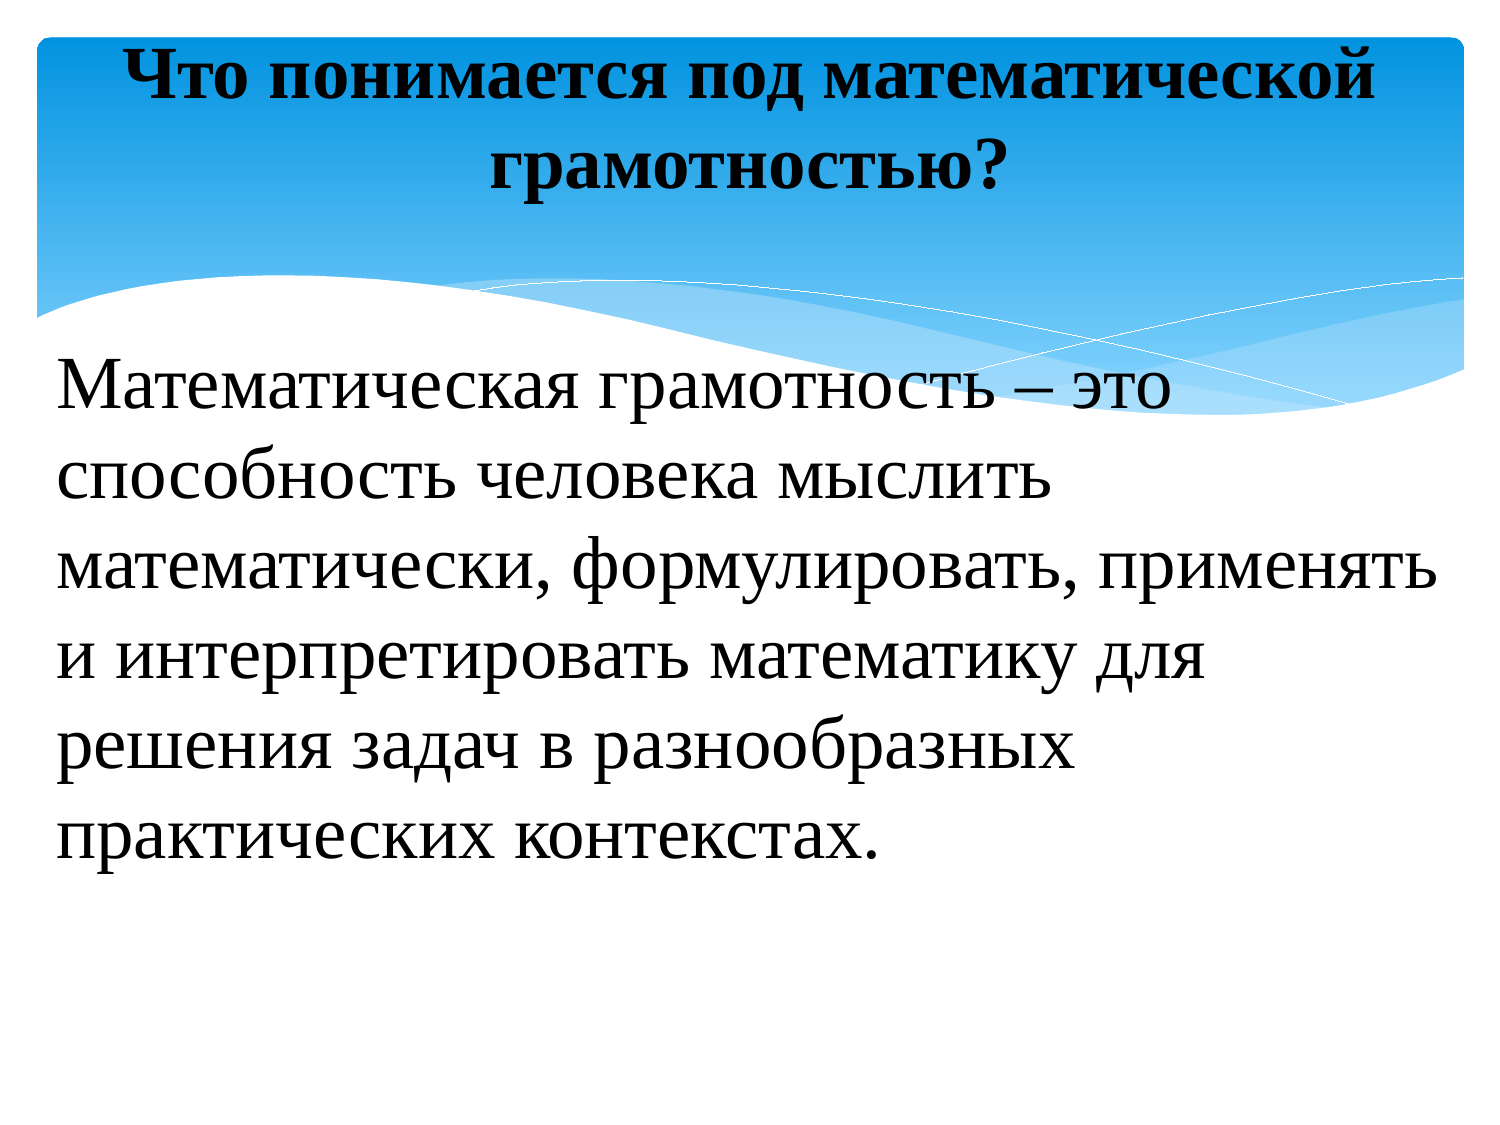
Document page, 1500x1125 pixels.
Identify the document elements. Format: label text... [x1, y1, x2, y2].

picture [1342, 48, 1351, 55]
list Математическая грамотность – это способность человека мыслить математически, формулировать, применять и интерпретировать математику для решения задач в разнообразных практических контекстах. [41, 326, 1459, 1059]
picture [153, 50, 173, 55]
picture [1357, 48, 1367, 55]
title Что понимается под математической грамотностью? [75, 55, 1425, 261]
picture [125, 50, 143, 55]
